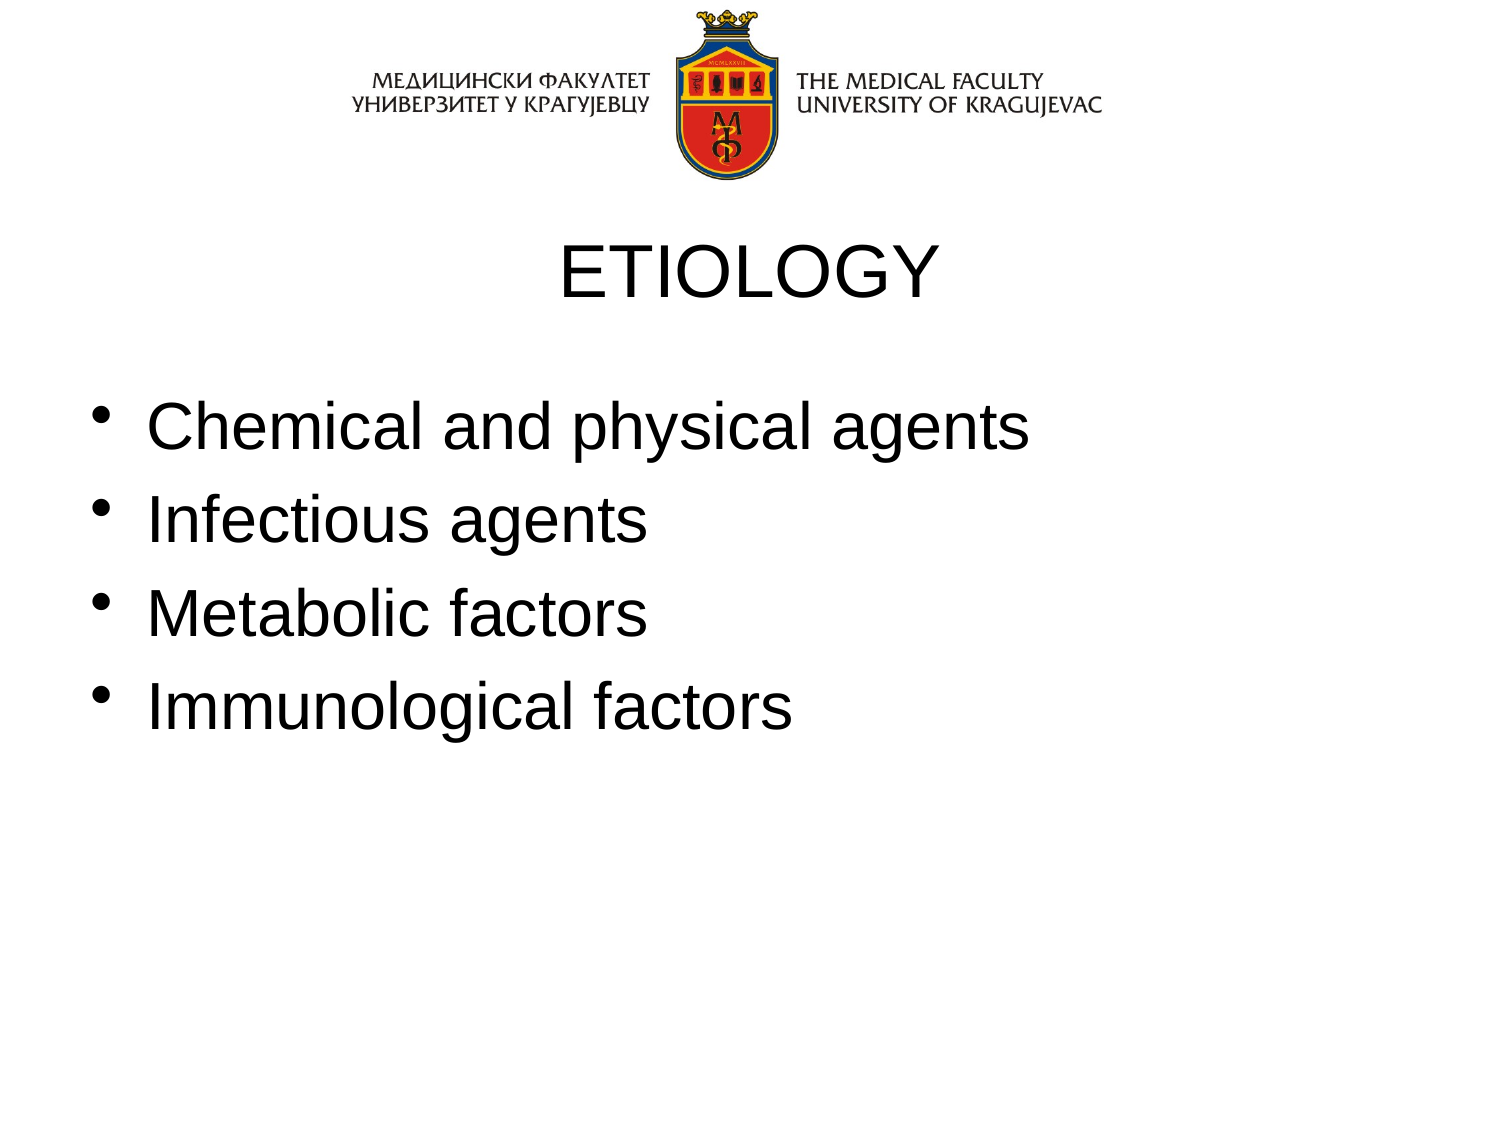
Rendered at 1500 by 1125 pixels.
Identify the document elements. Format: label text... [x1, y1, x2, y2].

list Chemical and physical agents Infectious agents Metabolic factors Immunological factors [74, 374, 1426, 1118]
title ETIOLOGY [74, 173, 1426, 362]
picture [328, 0, 1125, 173]
